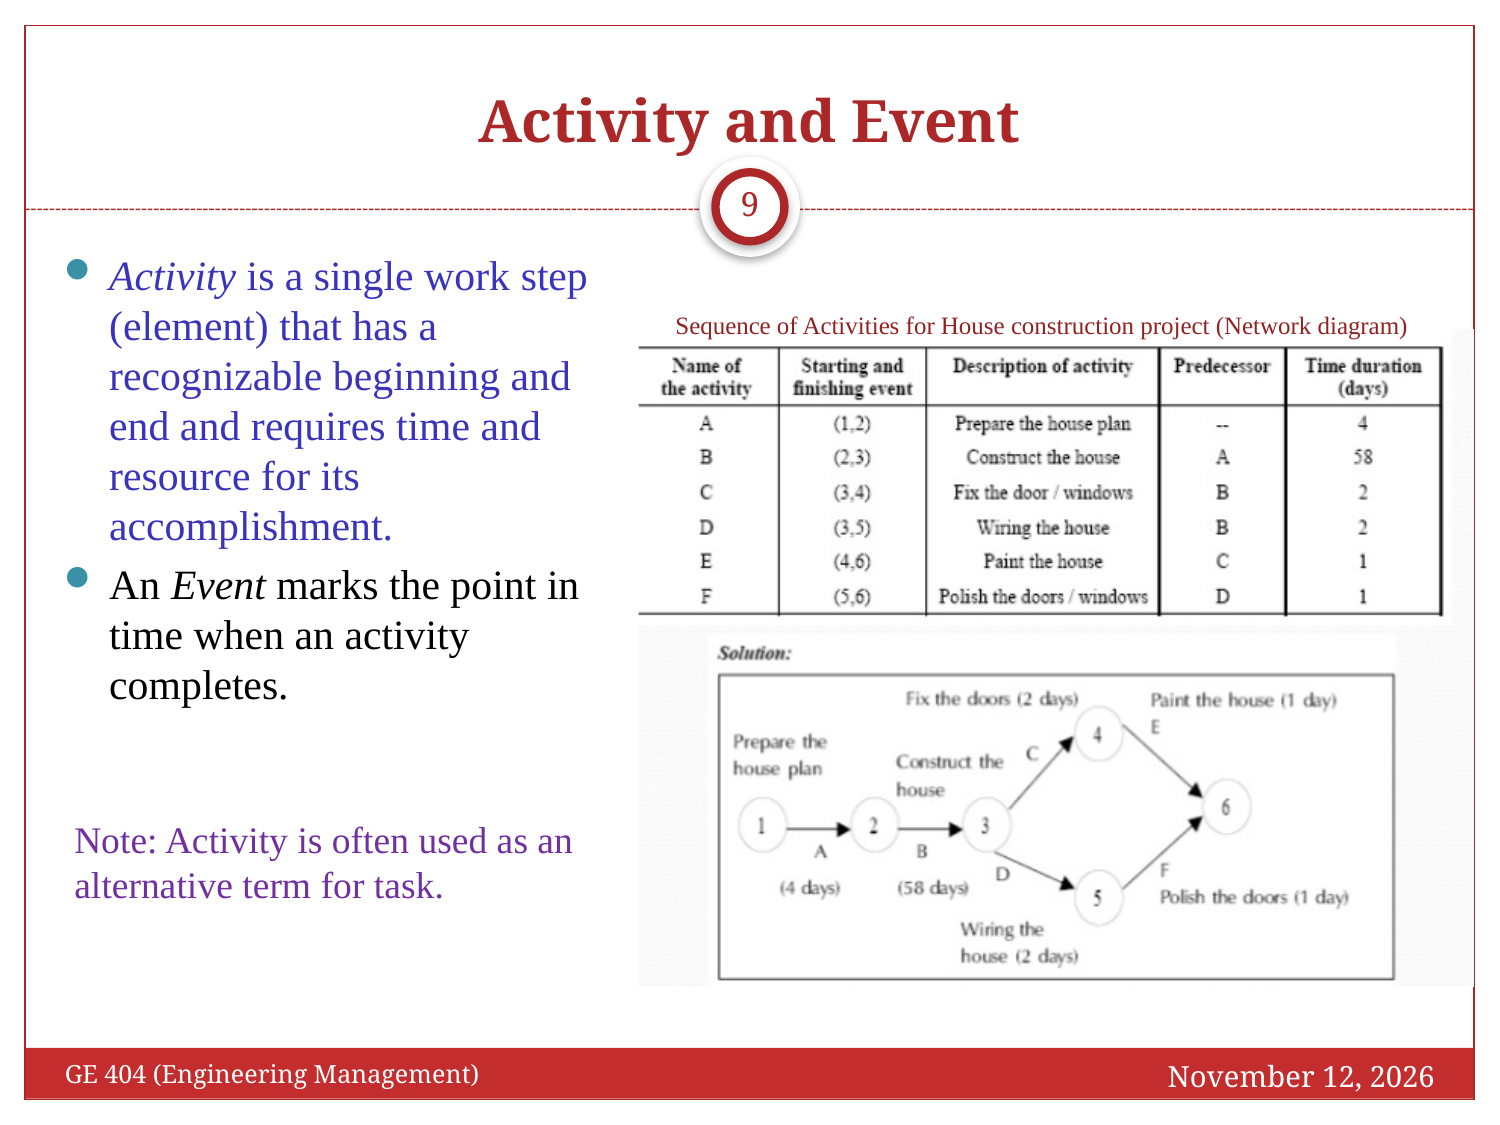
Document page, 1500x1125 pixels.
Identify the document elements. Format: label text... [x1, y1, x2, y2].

footer GE 404 (Engineering Management) [50, 1051, 638, 1112]
text_box Note: Activity is often used as an alternative term for task. [59, 808, 628, 914]
list Activity is a single work step (element) that has a recognizable beginning and end and requires time and resource for its accomplishment. An Event marks the point in time when an activity completes. [49, 241, 650, 729]
slide_number 9 [712, 169, 788, 243]
text_box Sequence of Activities for House construction project (Network diagram) [660, 302, 1436, 326]
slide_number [950, 1050, 1450, 1111]
title Activity and Event [49, 37, 1450, 162]
picture [638, 329, 1475, 988]
